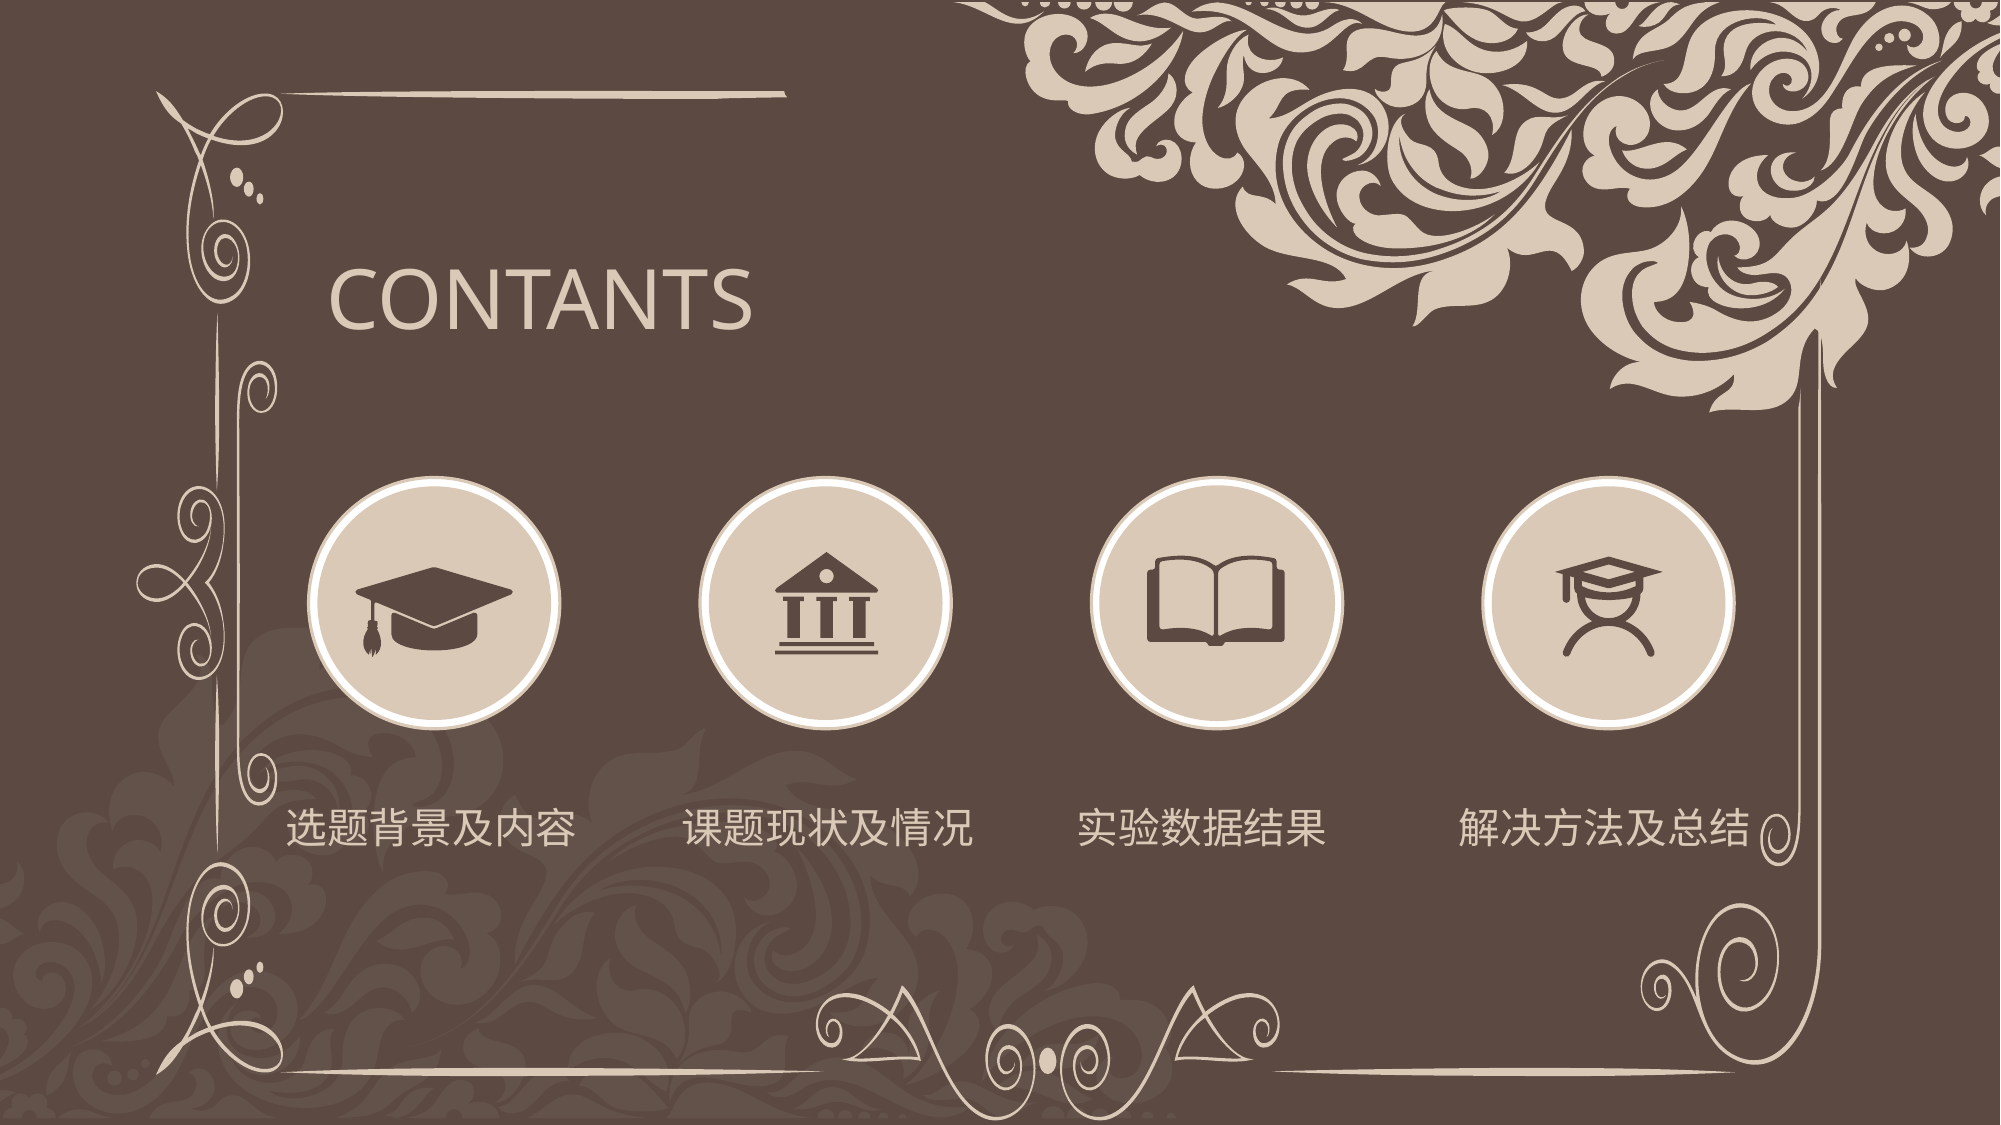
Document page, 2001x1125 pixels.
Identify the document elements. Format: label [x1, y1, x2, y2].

text_box [1091, 477, 1343, 729]
text_box [699, 477, 952, 729]
text_box [0, 0, 2000, 1125]
text_box [1482, 477, 1735, 729]
text_box [308, 477, 560, 729]
